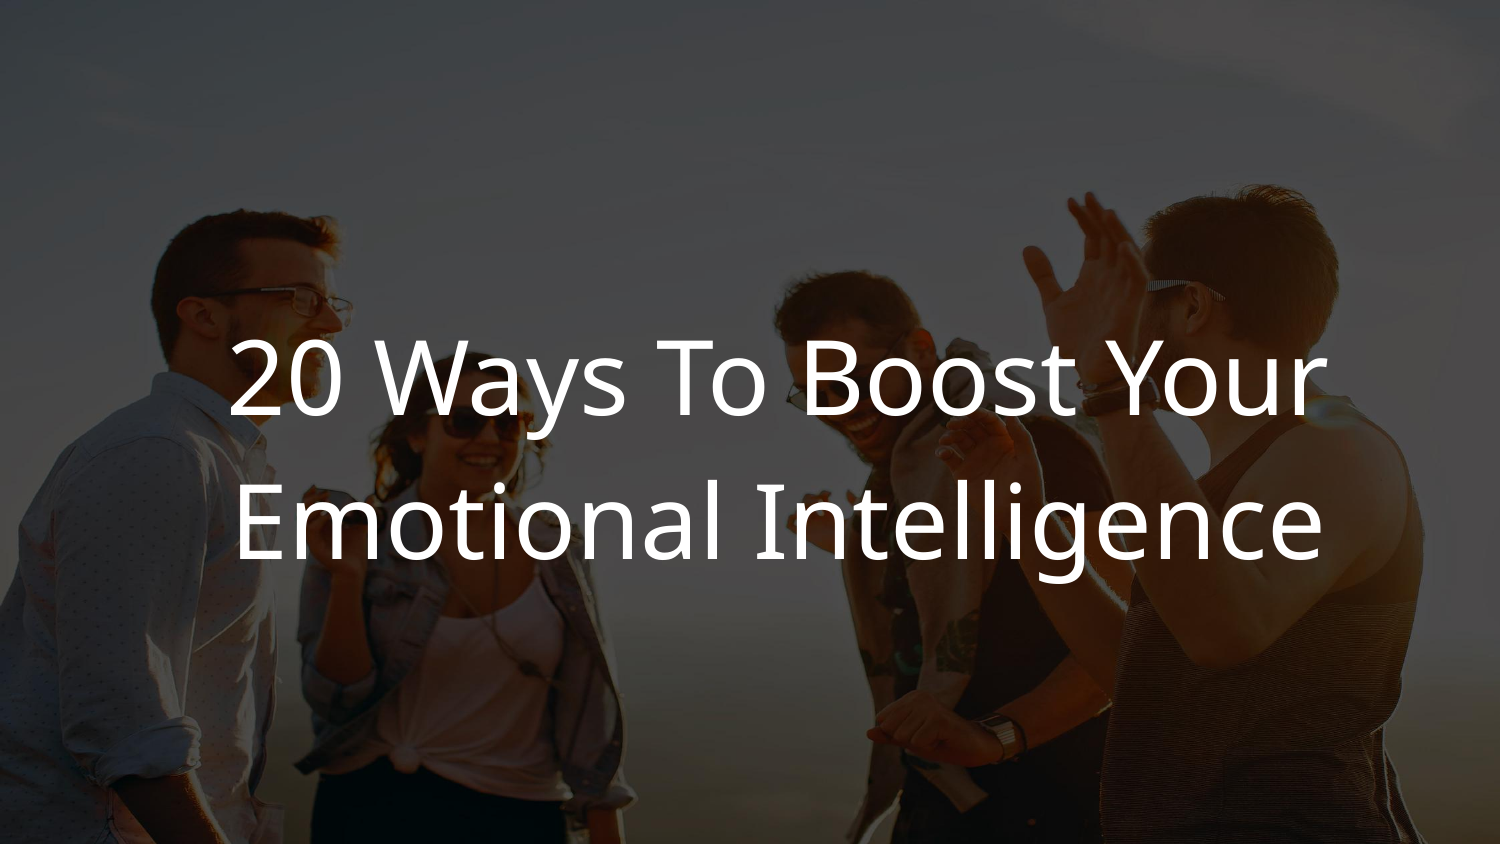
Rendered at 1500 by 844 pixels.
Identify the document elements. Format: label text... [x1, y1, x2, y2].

text_box 20 Ways To Boost Your Emotional Intelligence [165, 277, 1392, 567]
picture [0, 0, 1500, 844]
